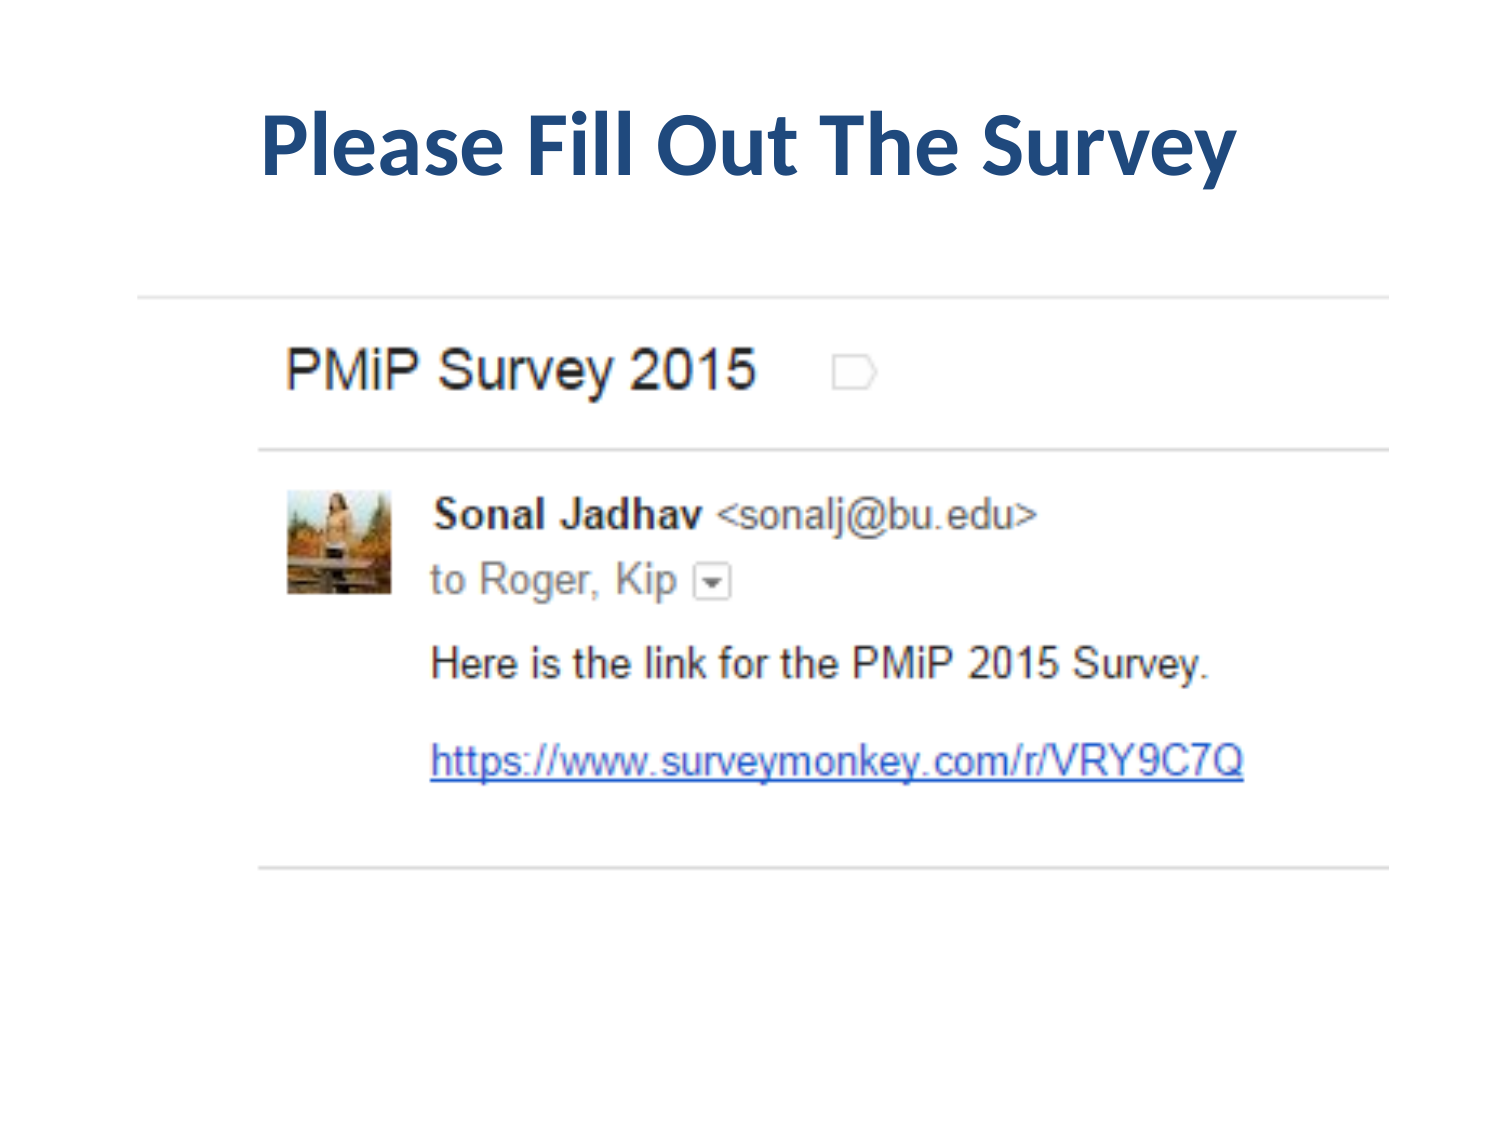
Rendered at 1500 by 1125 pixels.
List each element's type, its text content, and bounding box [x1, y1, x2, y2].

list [137, 287, 1390, 876]
title Please Fill Out The Survey [75, 45, 1425, 233]
